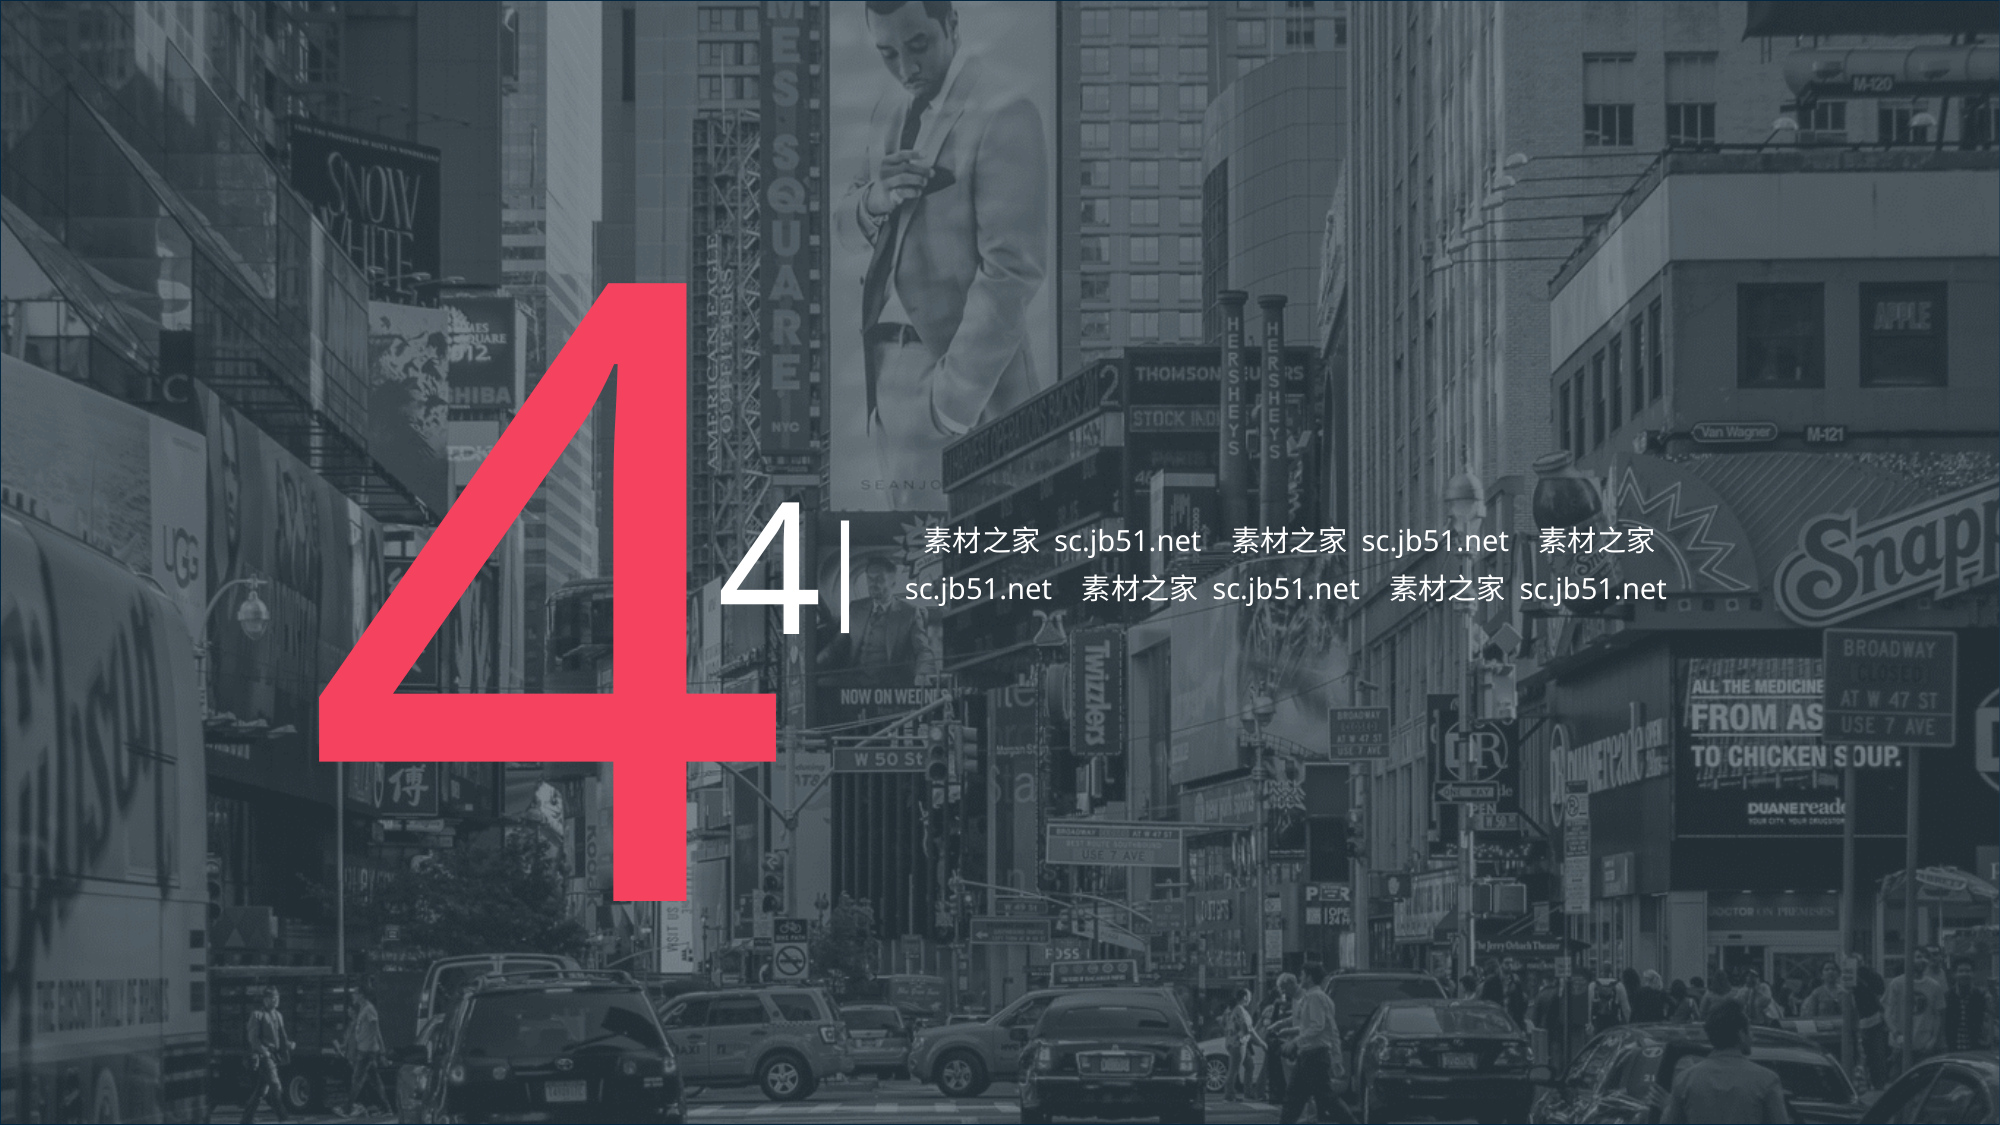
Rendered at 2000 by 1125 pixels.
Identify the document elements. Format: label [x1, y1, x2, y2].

text_box [286, 33, 1713, 1092]
picture [0, 0, 2000, 1125]
